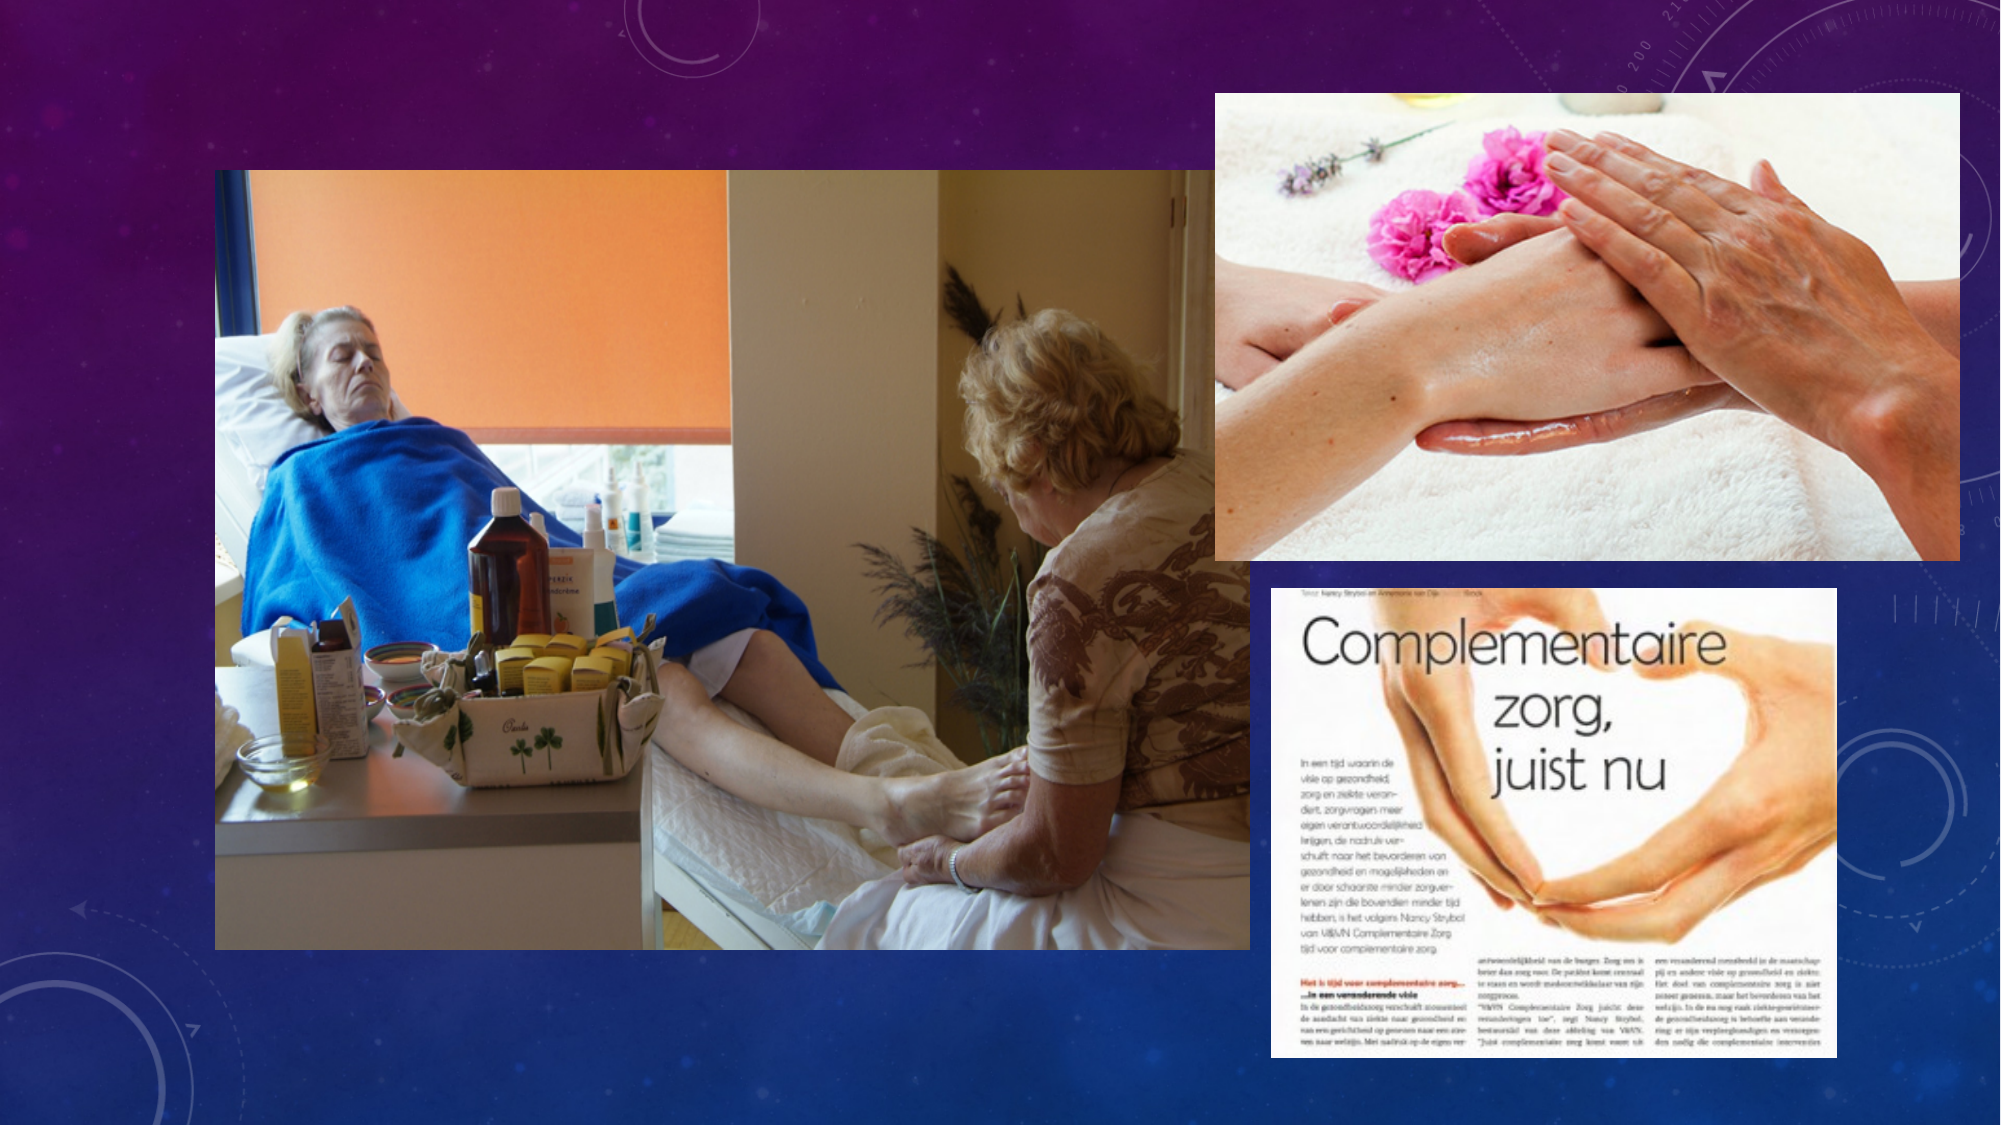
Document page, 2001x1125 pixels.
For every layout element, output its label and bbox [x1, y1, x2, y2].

picture [0, 0, 2001, 1125]
list [214, 170, 1251, 951]
